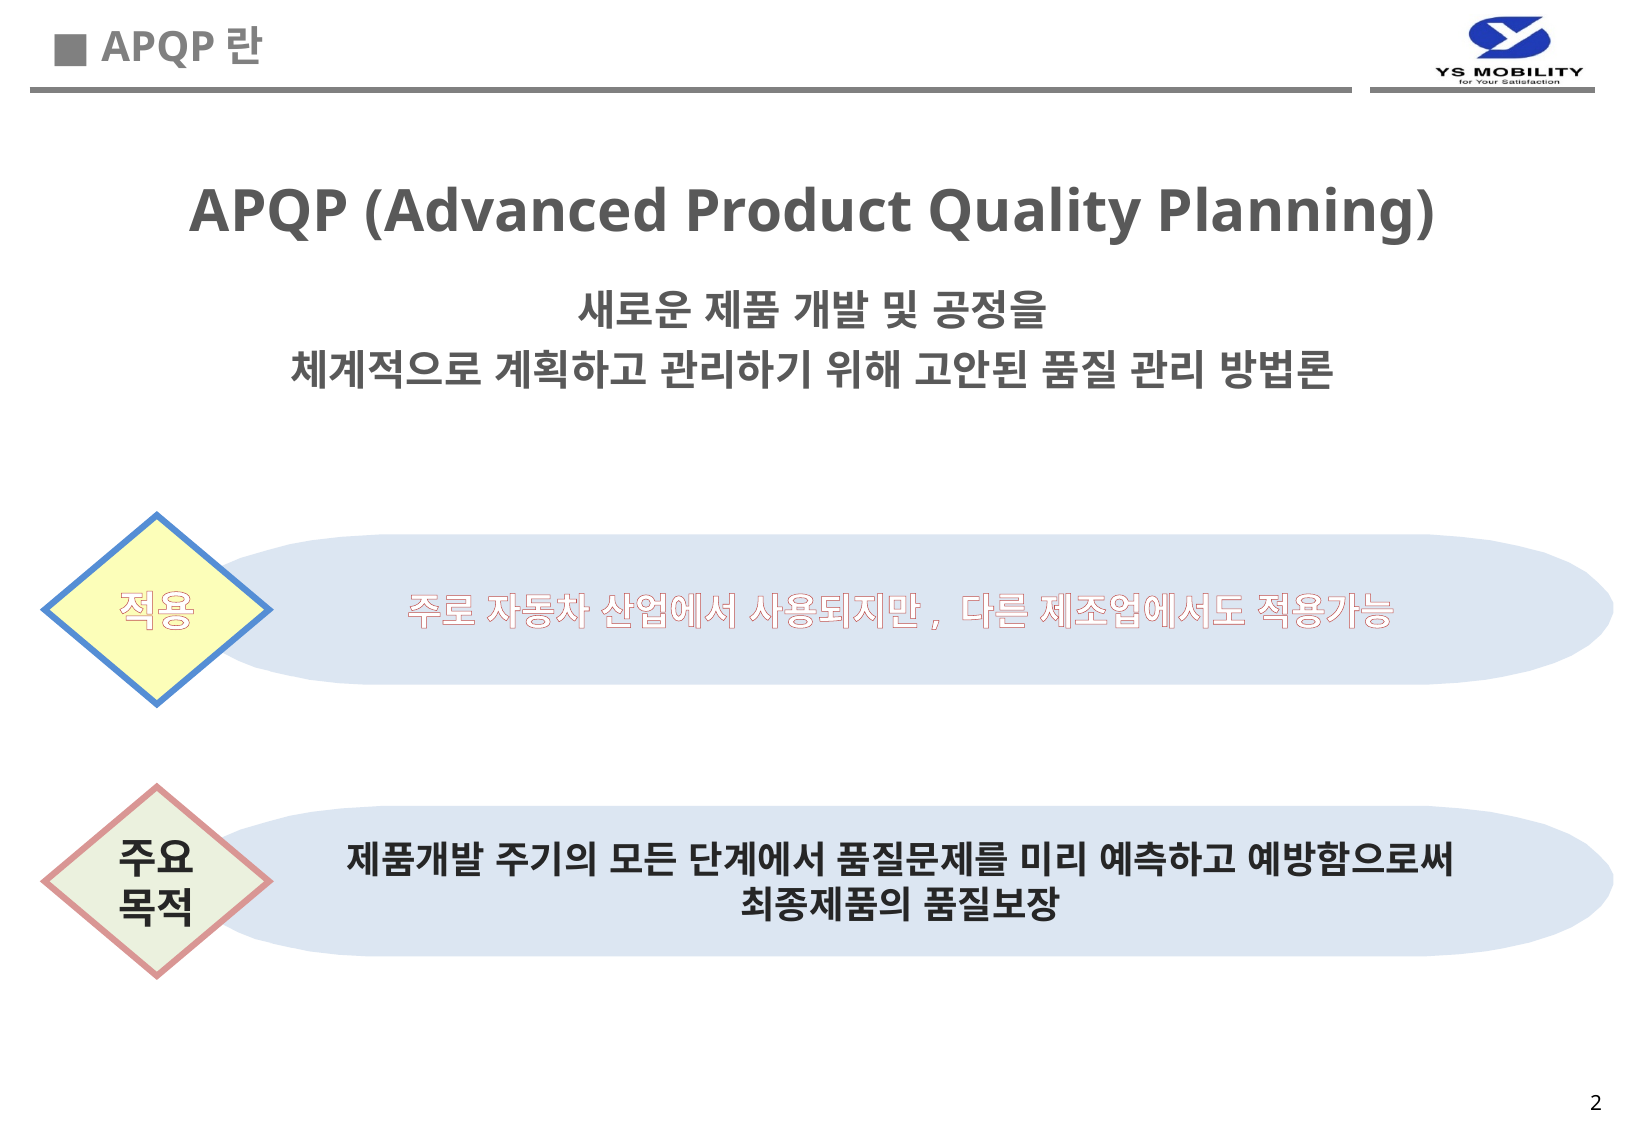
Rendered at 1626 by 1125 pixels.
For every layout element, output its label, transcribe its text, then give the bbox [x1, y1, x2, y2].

text_box [44, 847, 85, 916]
text_box [114, 940, 200, 976]
text_box [112, 786, 202, 824]
text_box 제품개발 주기의 모든 단계에서 품질문제를 미리 예측하고 예방함으로써 최종제품의 품질보장 [228, 805, 1614, 957]
text_box 적용 [85, 576, 228, 642]
text_box [44, 515, 270, 705]
text_box 주로 자동차 산업에서 사용되지만, 다른 제조업에서도 적용가능 [219, 534, 1614, 685]
text_box ■ APQP란 [36, 12, 1262, 78]
text_box [228, 846, 270, 916]
text_box APQP (Advanced Product Quality Planning) 새로운 제품 개발 및 공정을 체계적으로 계획하고 관리하기 위해 고안된 품질 관리 방법론 [56, 165, 1569, 402]
text_box 주요 목적 [85, 824, 228, 940]
picture [1414, 14, 1586, 87]
